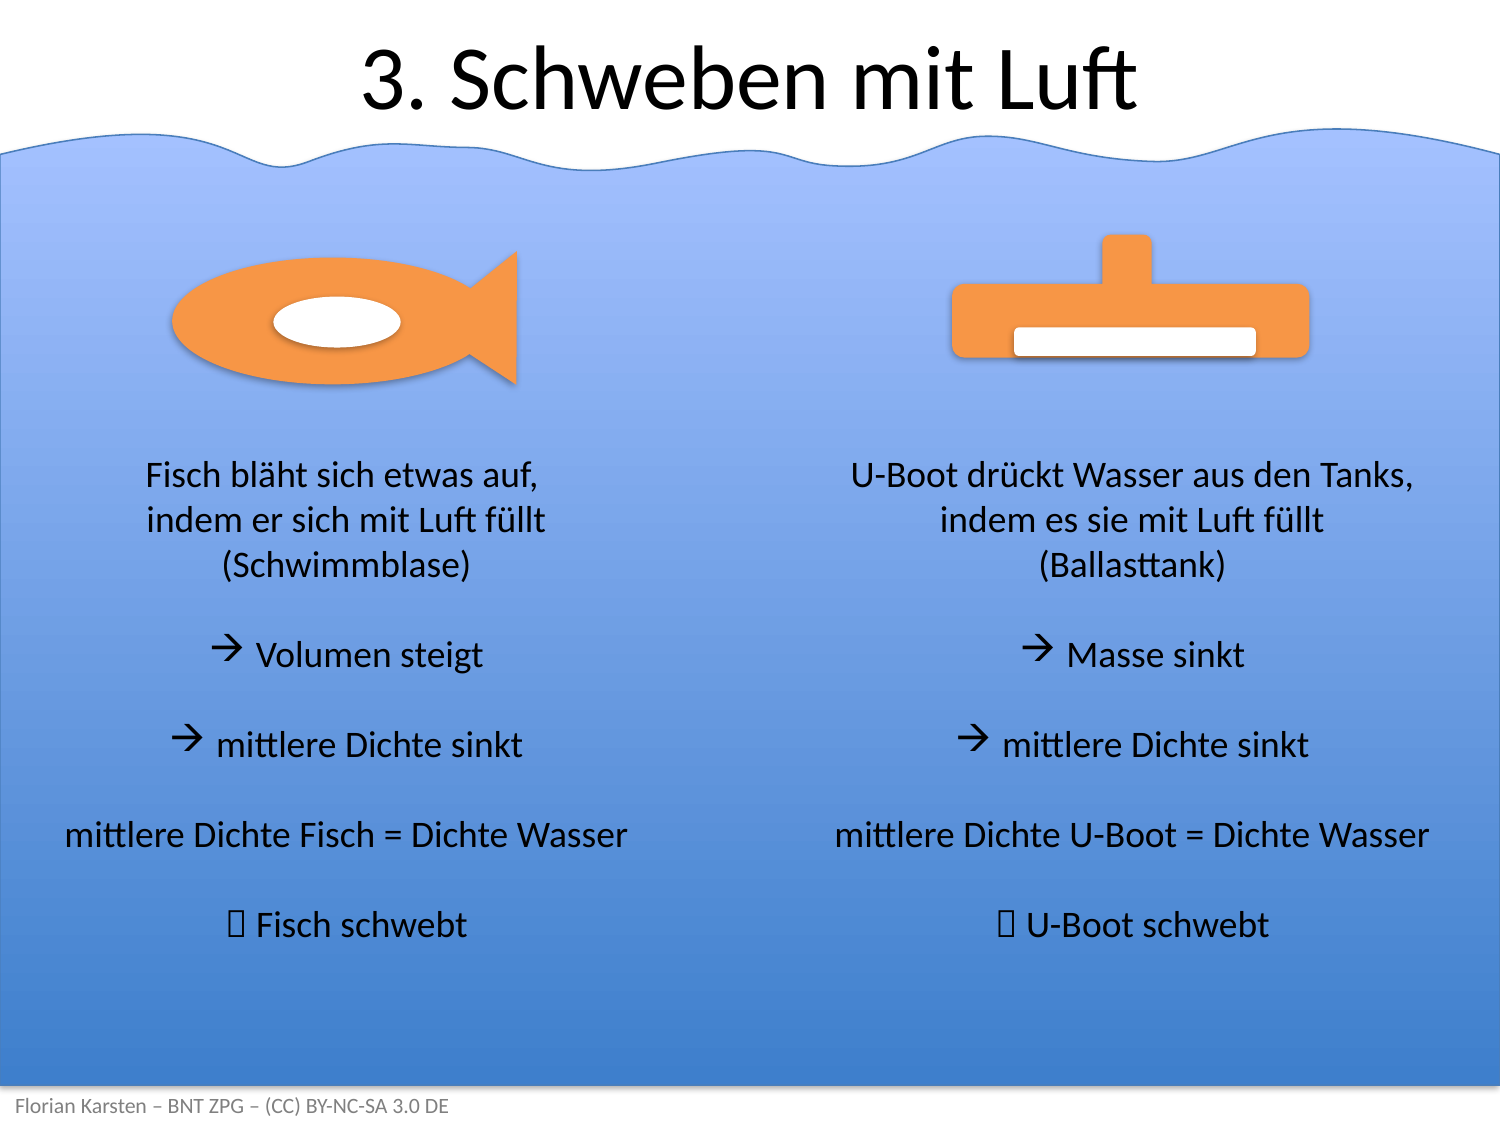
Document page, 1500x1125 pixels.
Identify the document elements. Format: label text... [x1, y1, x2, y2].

text_box [1013, 326, 1257, 357]
text_box [171, 250, 518, 386]
title 3. Schweben mit Luft [0, 0, 1500, 146]
text_box Fisch bläht sich etwas auf, indem er sich mit Luft füllt (Schwimmblase) Volumen steigt mittlere Dichte sinkt mittlere Dichte Fisch = Dichte Wasser  Fisch schwebt [49, 442, 644, 953]
footer Florian Karsten – BNT ZPG – (CC) BY-NC-SA 3.0 DE [0, 1085, 1192, 1125]
text_box U-Boot drückt Wasser aus den Tanks, indem es sie mit Luft füllt (Ballasttank) Masse sinkt mittlere Dichte sinkt mittlere Dichte U-Boot = Dichte Wasser  U-Boot schwebt [819, 442, 1446, 953]
text_box [272, 295, 402, 349]
text_box [951, 233, 1311, 359]
